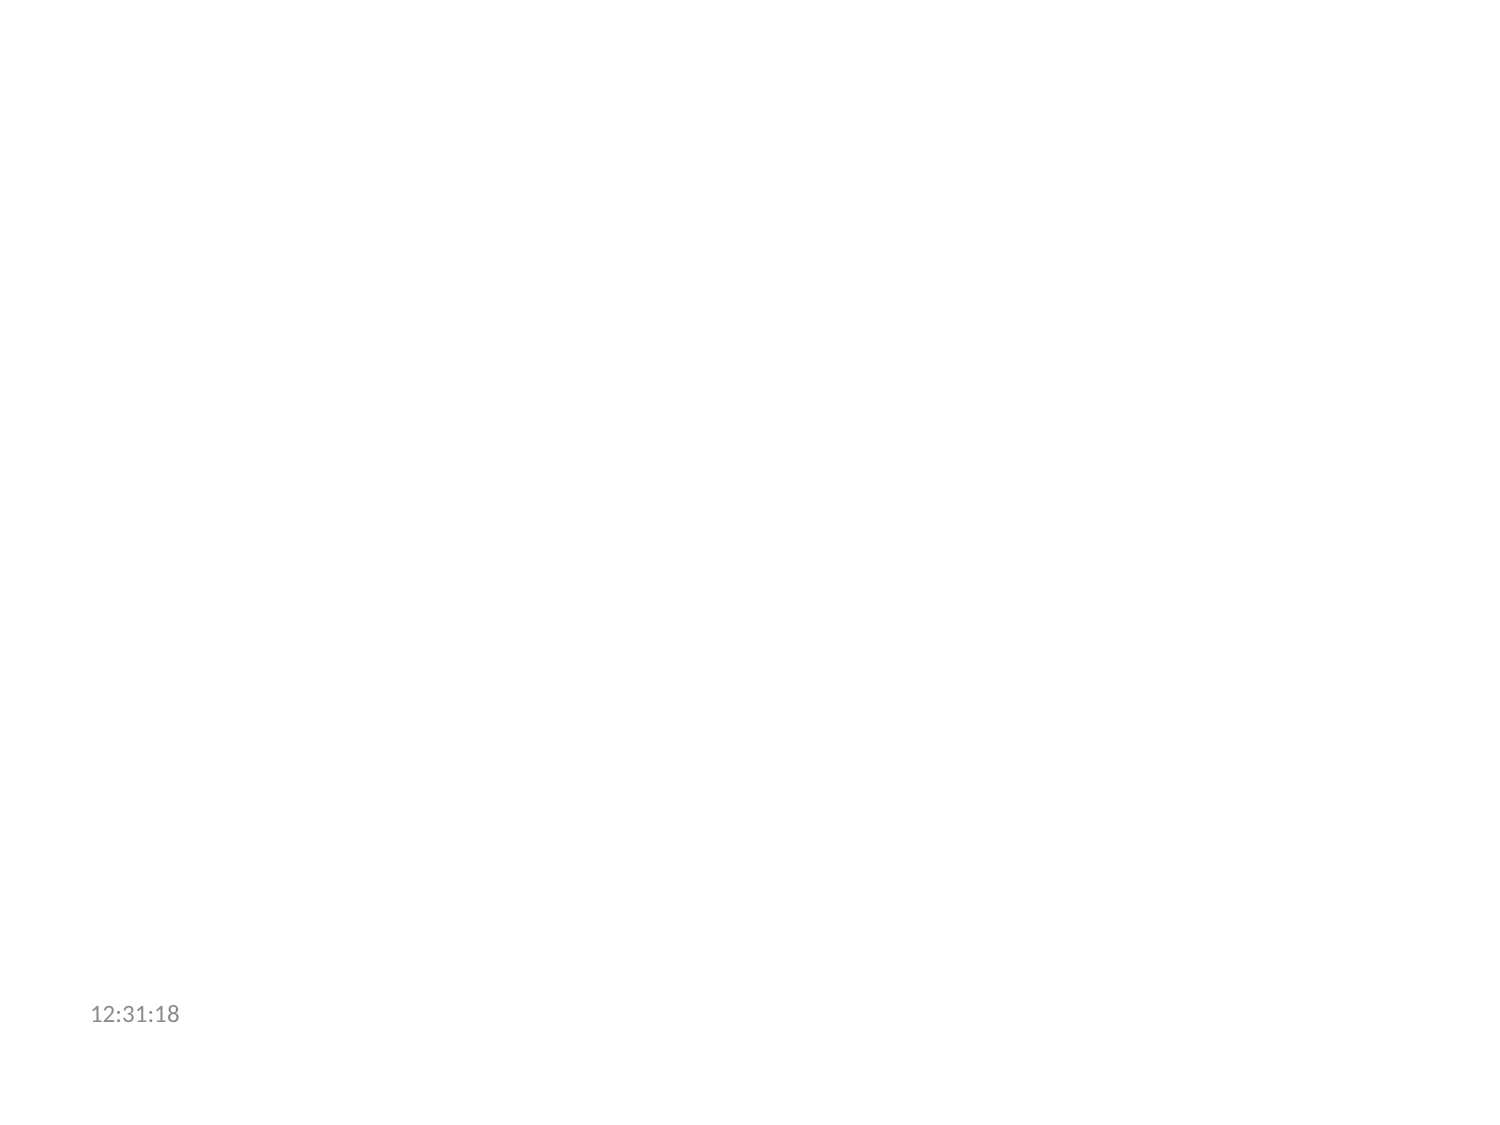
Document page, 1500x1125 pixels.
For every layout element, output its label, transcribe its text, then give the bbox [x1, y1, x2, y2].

text_box 15:35:09 [75, 982, 425, 1043]
